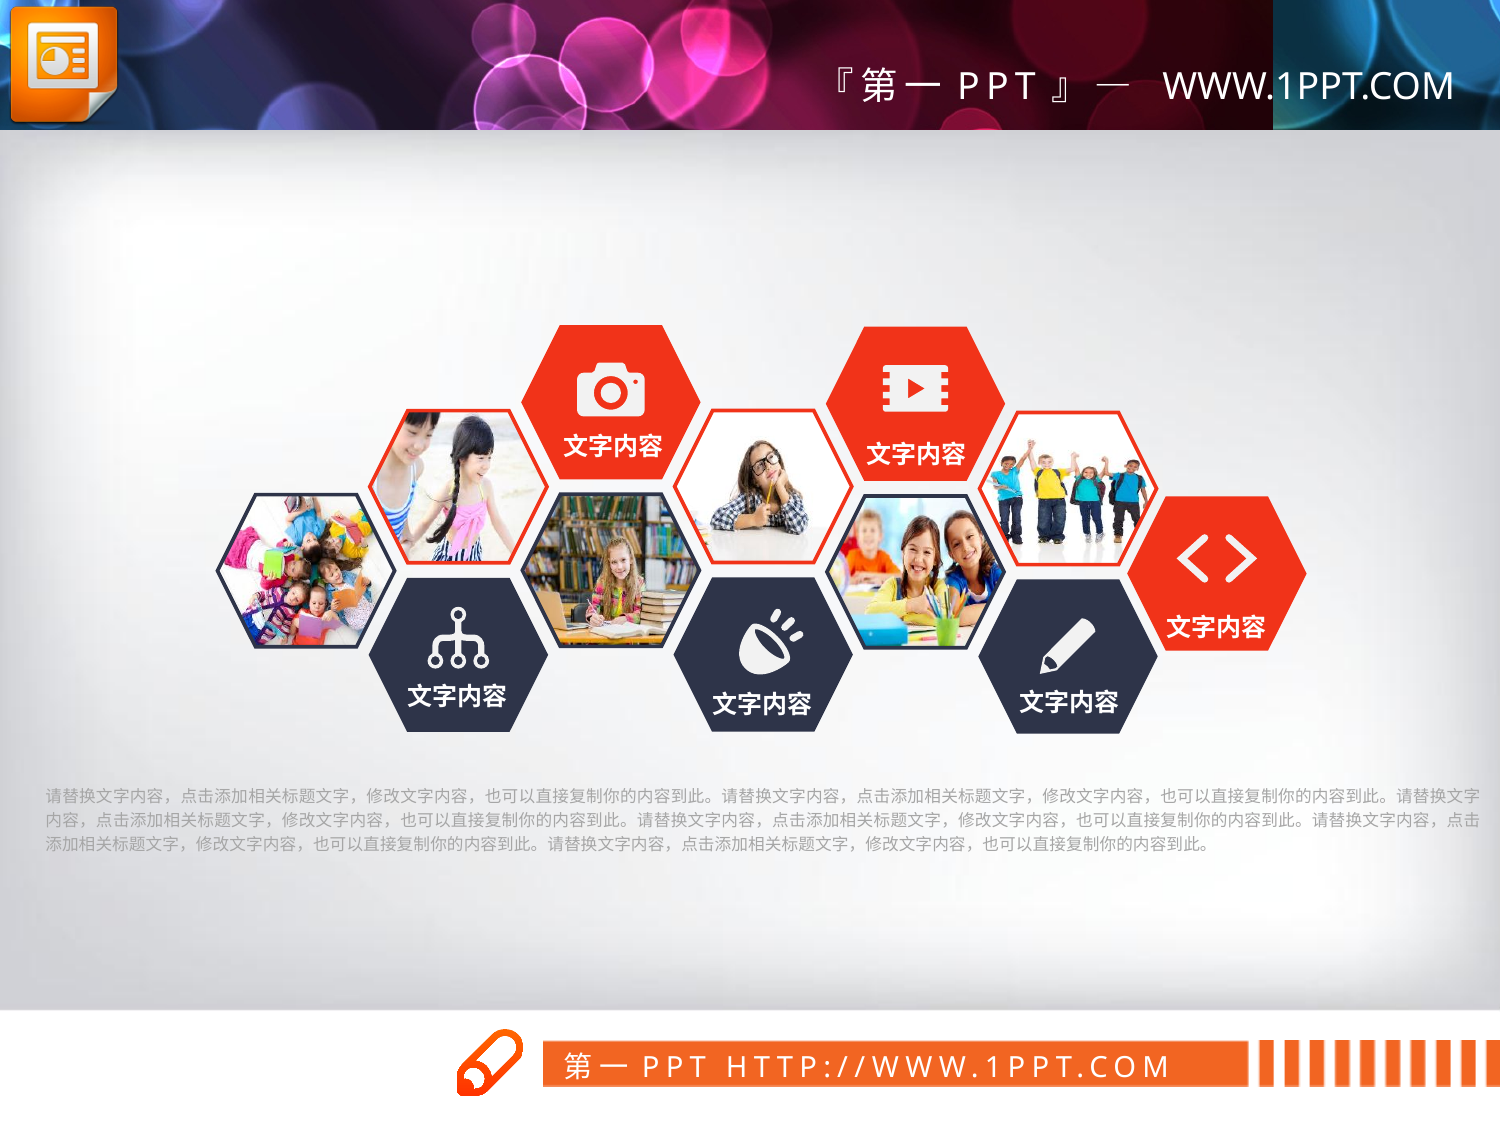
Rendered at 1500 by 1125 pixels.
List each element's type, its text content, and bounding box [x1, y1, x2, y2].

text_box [217, 326, 1306, 733]
text_box 请替换文字内容，点击添加相关标题文字，修改文字内容，也可以直接复制你的内容到此。请替换文字内容，点击添加相关标题文字，修改文字内容，也可以直接复制你的内容到此。请替换文字内容，点击添加相关标题文字，修改文字内容，也可以直接复制你的内容到此。请替换文字内容，点击添加相关标题文字，修改文字内容，也可以直接复制你的内容到此。请替换文字内容，点击添加相关标题文字，修改文字内容，也可以直接复制你的内容到此。请替换文字内容，点击添加相关标题文字，修改文字内容，也可以直接复制你的内容到此。 [45, 782, 1483, 854]
picture [0, 0, 1500, 1012]
picture [543, 1040, 1500, 1087]
